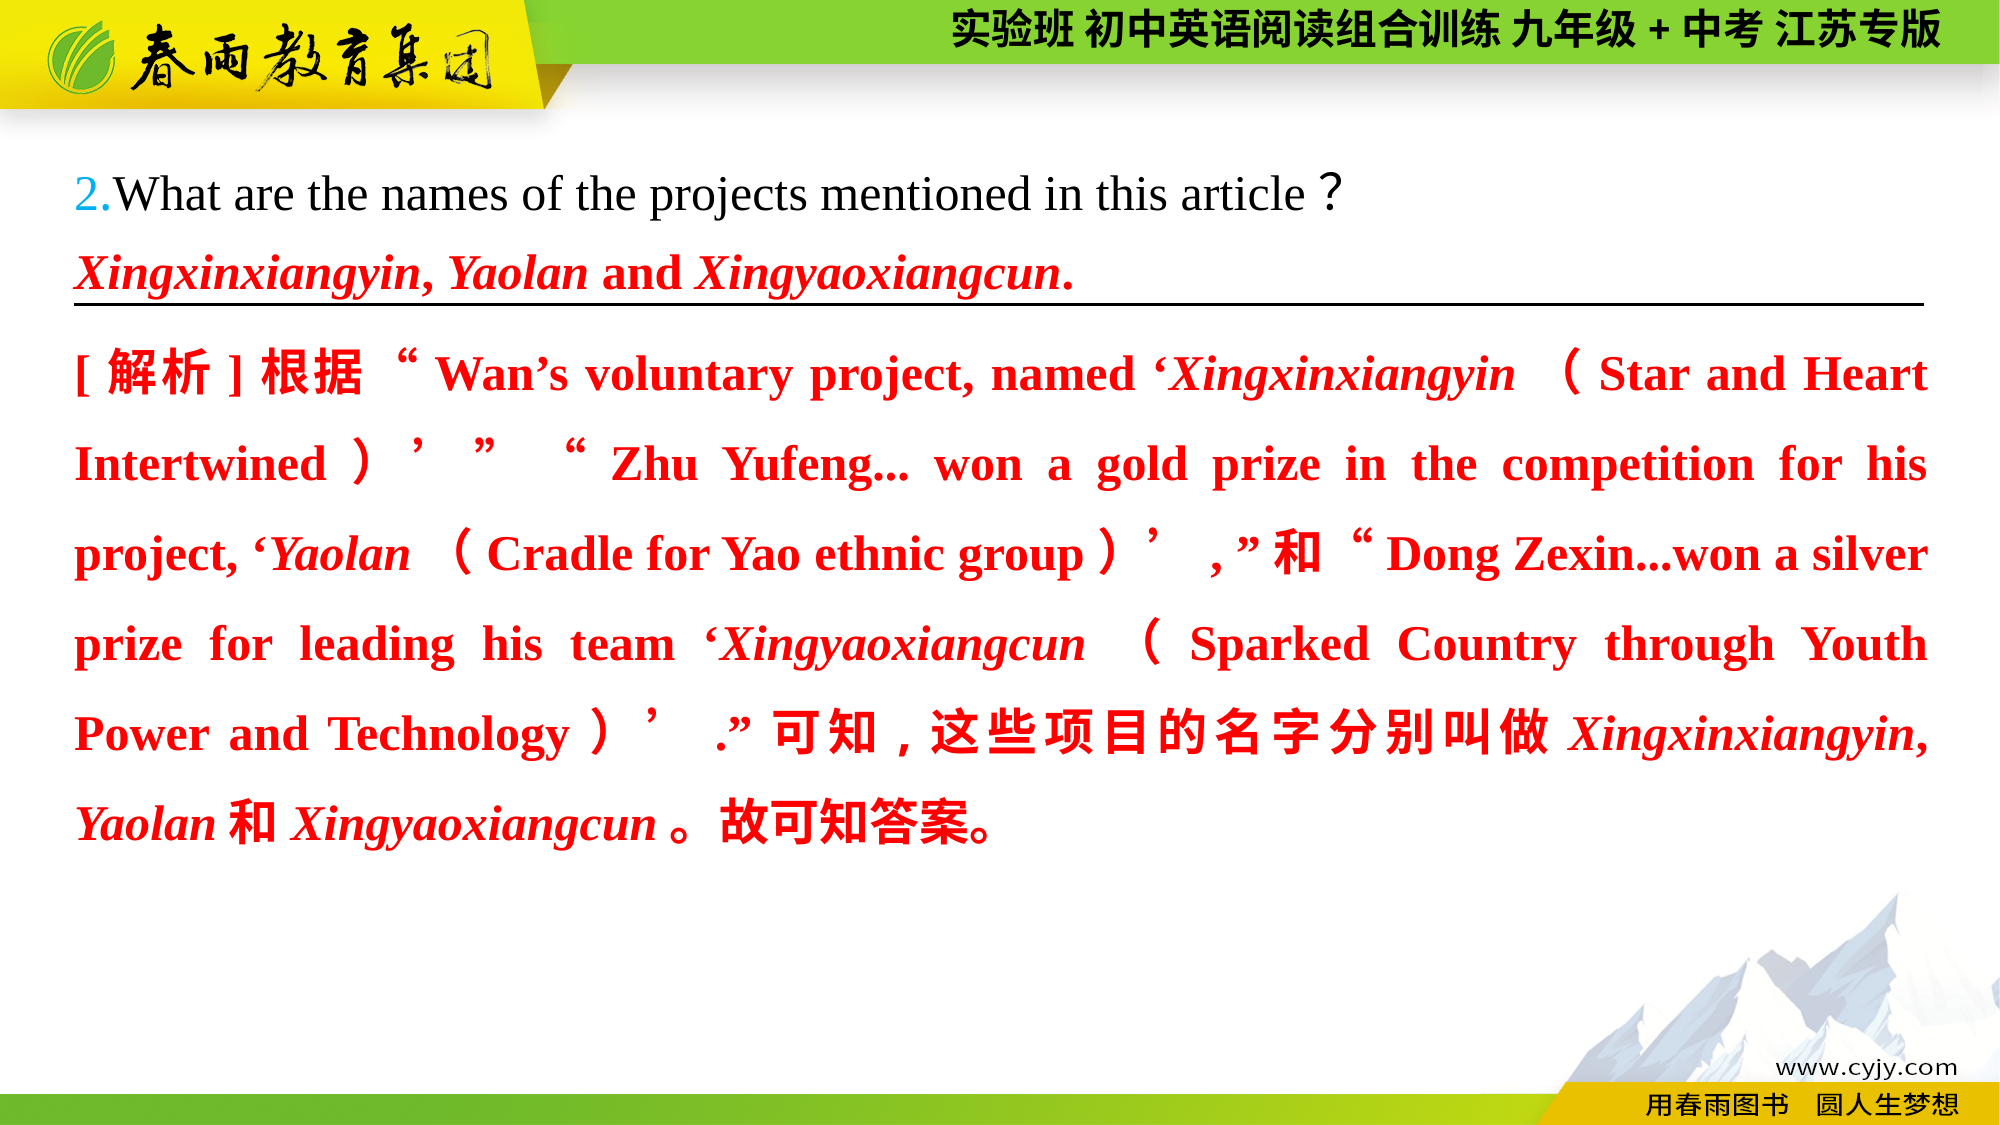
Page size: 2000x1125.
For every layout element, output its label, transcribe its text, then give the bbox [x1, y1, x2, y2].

text_box Xingxinxiangyin, Yaolan and Xingyaoxiangcun. [59, 201, 1944, 302]
list 2.What are the names of the projects mentioned in this article？ ———————— —— ———— ———— [59, 122, 1944, 201]
picture [0, 0, 2000, 1125]
text_box [解析]根据“Wan’s voluntary project, named ‘Xingxinxiangyin（Star and Heart Intertwined）’”“Zhu Yufeng... won a gold prize in the competition for his project, ‘Yaolan（Cradle for Yao ethnic group）’, ”和“Dong Zexin...won a silver prize for leading his team ‘Xingyaoxiangcun（Sparked Country through Youth Power and Technology）’.”可知,这些项目的名字分别叫做Xingxinxiangyin, Yaolan和Xingyaoxiangcun。故可知答案。 [59, 302, 1944, 858]
